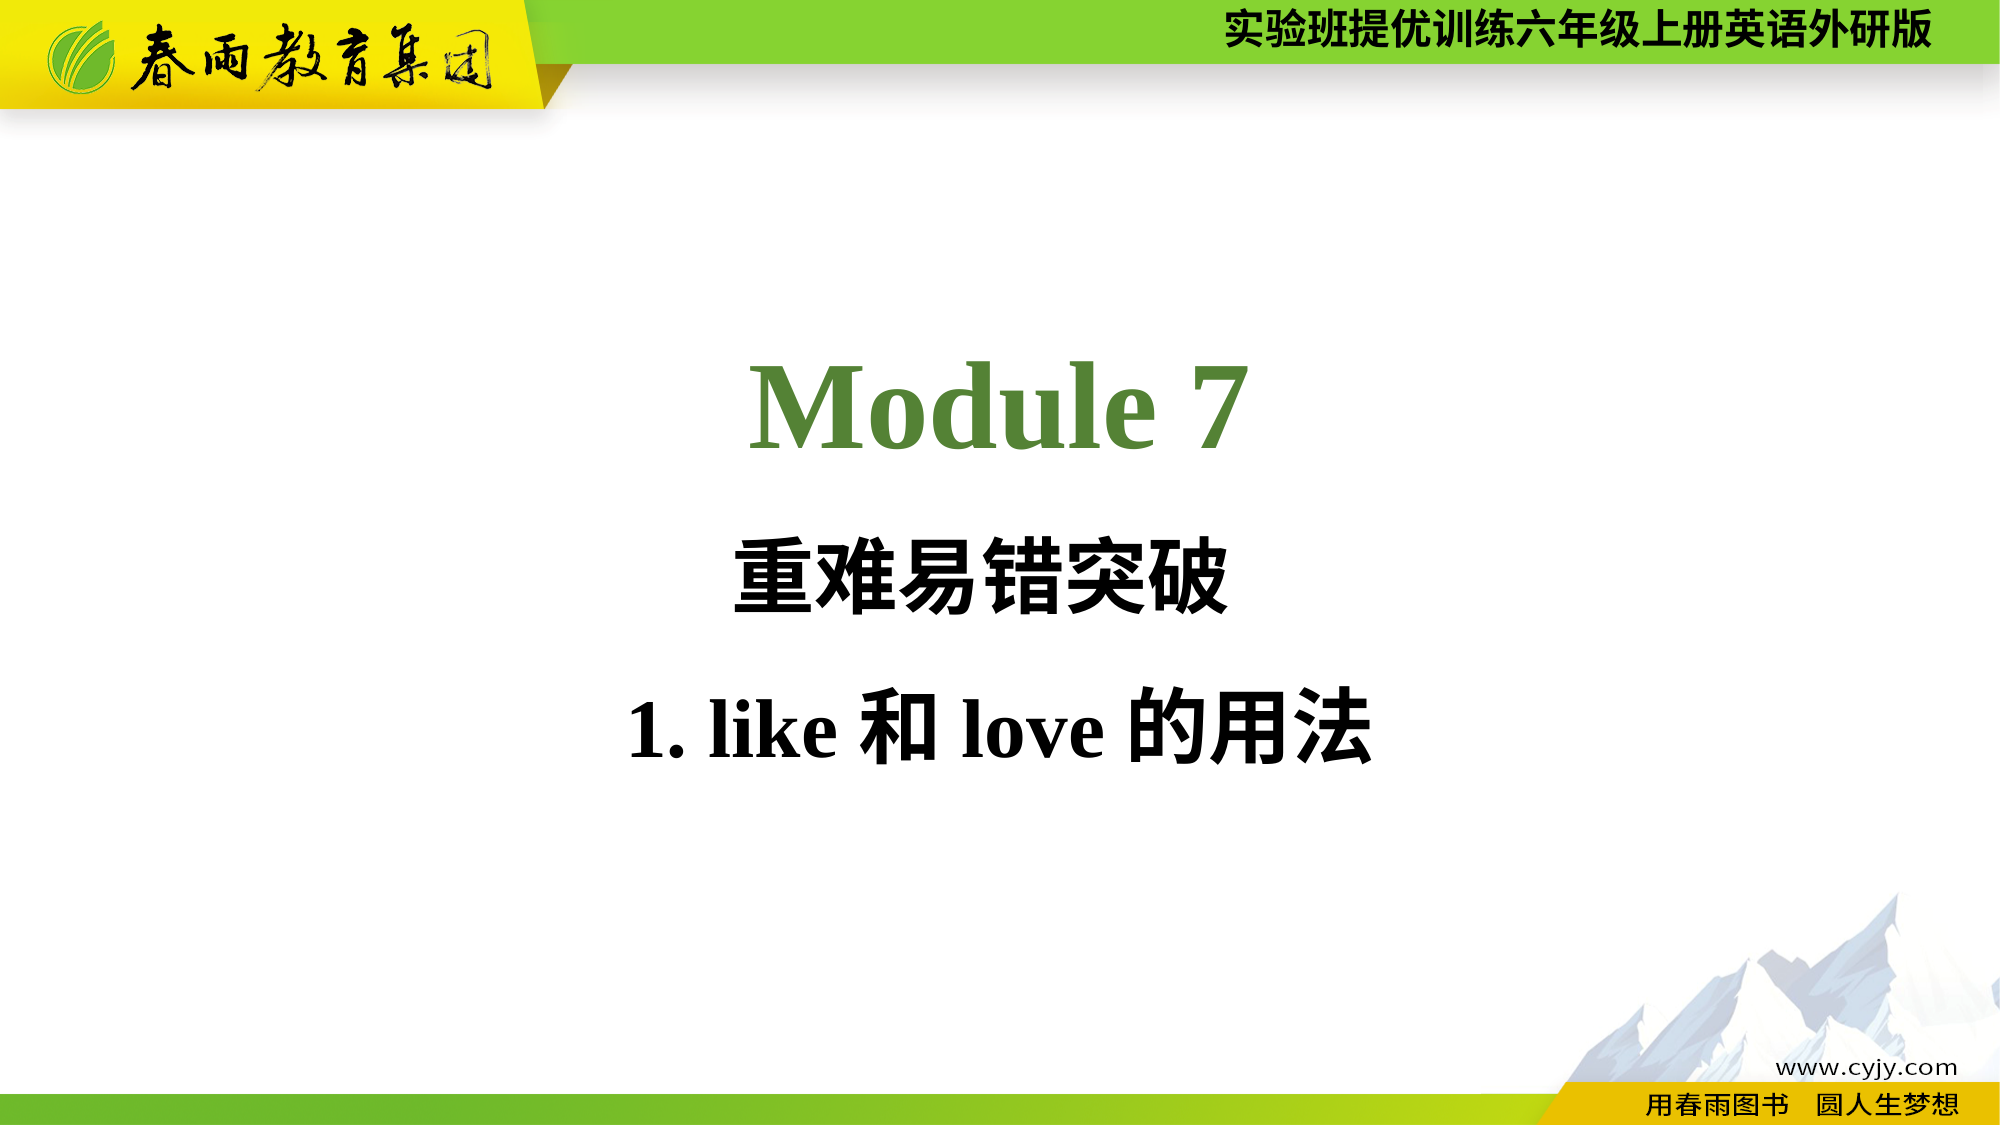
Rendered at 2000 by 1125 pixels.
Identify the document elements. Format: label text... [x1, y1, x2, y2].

text_box Module 7 重难易错突破 1. like和love的用法 [0, 241, 2000, 782]
picture [0, 0, 2000, 241]
picture [0, 782, 2000, 1125]
